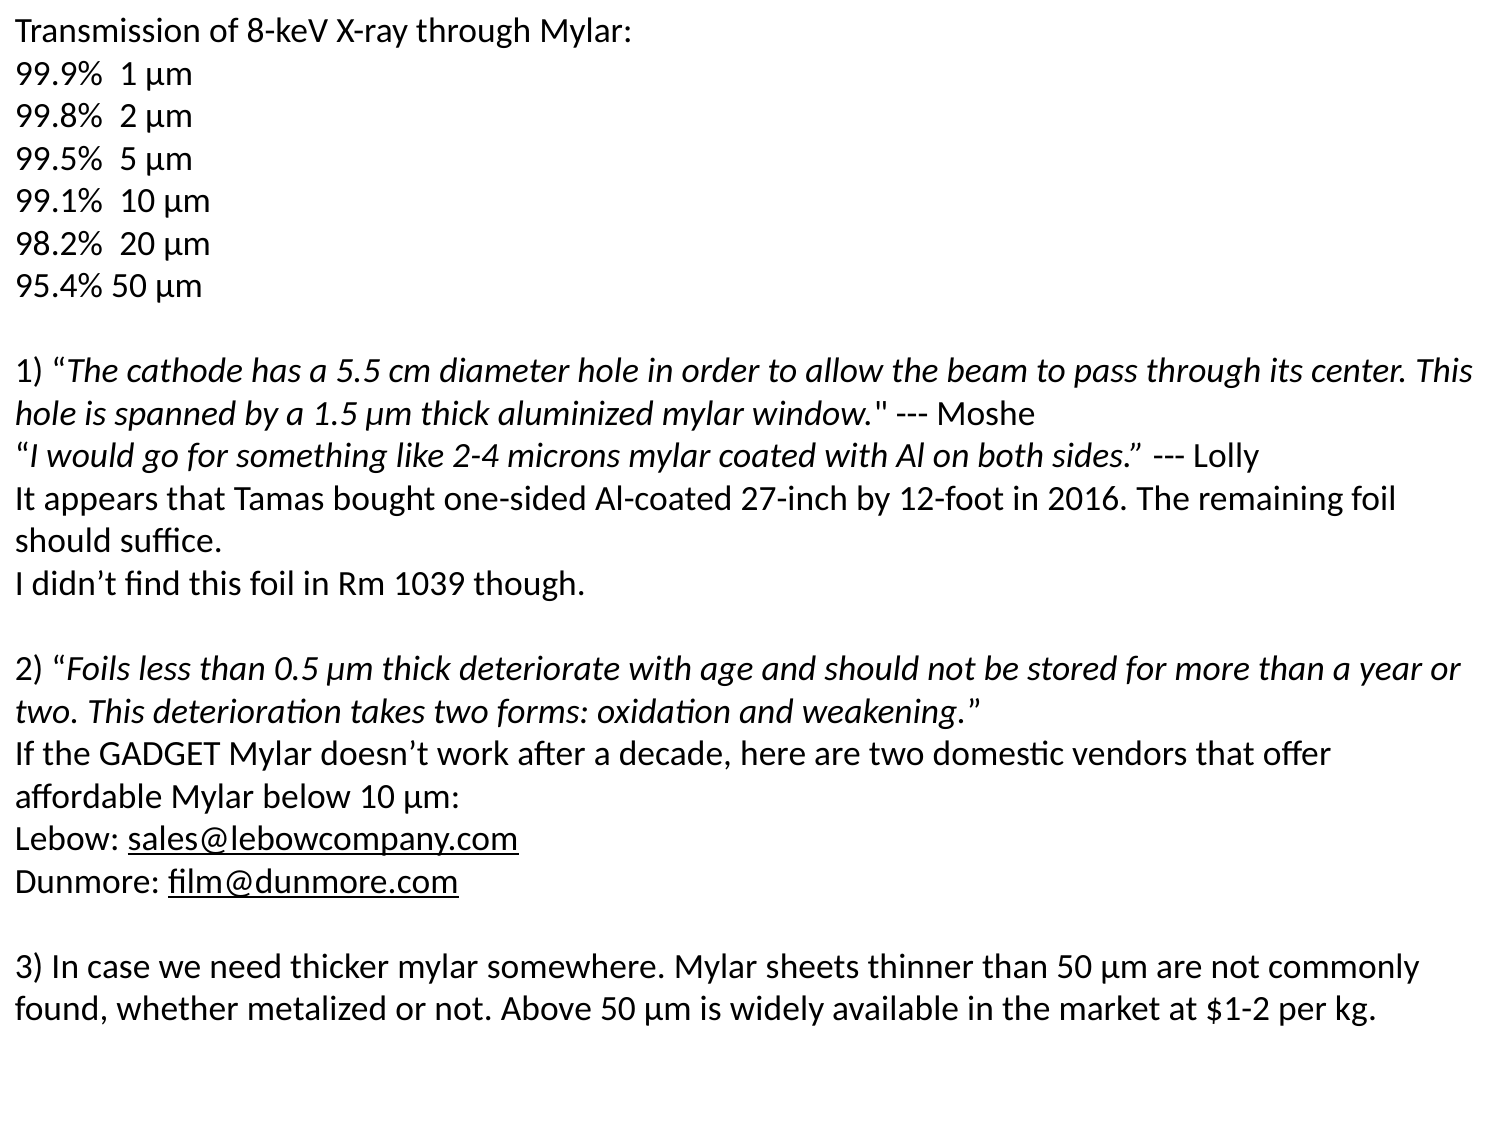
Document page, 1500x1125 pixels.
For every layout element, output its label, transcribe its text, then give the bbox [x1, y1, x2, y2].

text_box Transmission of 8-keV X-ray through Mylar: 99.9% 1 μm 99.8% 2 μm 99.5% 5 μm 99.1% 10 μm 98.2% 20 μm 95.4% 50 μm 1) “The cathode has a 5.5 cm diameter hole in order to allow the beam to pass through its center. This hole is spanned by a 1.5 μm thick aluminized mylar window." --- Moshe “I would go for something like 2-4 microns mylar coated with Al on both sides.” --- Lolly It appears that Tamas bought one-sided Al-coated 27-inch by 12-foot in 2016. The remaining foil should suffice. I didn’t find this foil in Rm 1039 though. 2) “Foils less than 0.5 μm thick deteriorate with age and should not be stored for more than a year or two. This deterioration takes two forms: oxidation and weakening.” If the GADGET Mylar doesn’t work after a decade, here are two domestic vendors that offer affordable Mylar below 10 μm: Lebow: sales@lebowcompany.com Dunmore: film@dunmore.com 3) In case we need thicker mylar somewhere. Mylar sheets thinner than 50 μm are not commonly found, whether metalized or not. Above 50 μm is widely available in the market at $1-2 per kg. [0, 0, 1500, 1036]
